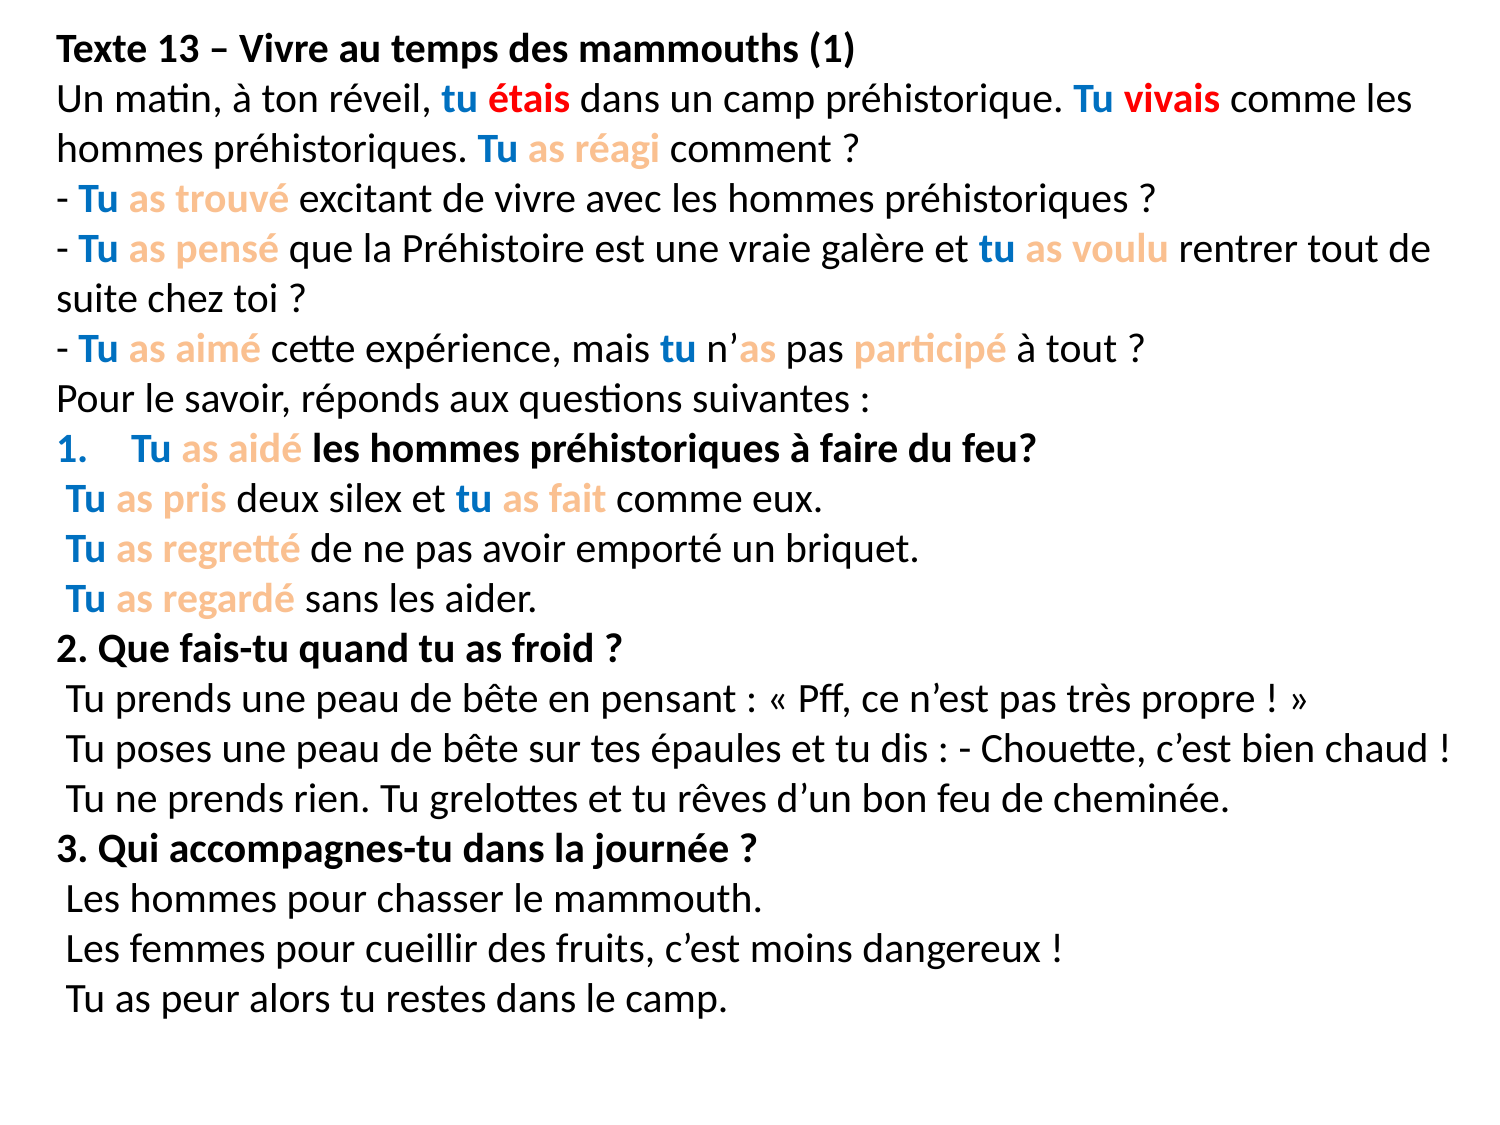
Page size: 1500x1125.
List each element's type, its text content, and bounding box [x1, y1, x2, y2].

text_box Texte 13 – Vivre au temps des mammouths (1) Un matin, à ton réveil, tu étais dans un camp préhistorique. Tu vivais comme les hommes préhistoriques. Tu as réagi comment ? - Tu as trouvé excitant de vivre avec les hommes préhistoriques ? - Tu as pensé que la Préhistoire est une vraie galère et tu as voulu rentrer tout de suite chez toi ? - Tu as aimé cette expérience, mais tu n’as pas participé à tout ? Pour le savoir, réponds aux questions suivantes : Tu as aidé les hommes préhistoriques à faire du feu? Tu as pris deux silex et tu as fait comme eux. Tu as regretté de ne pas avoir emporté un briquet. Tu as regardé sans les aider. 2. Que fais-tu quand tu as froid ? Tu prends une peau de bête en pensant : « Pff, ce n’est pas très propre ! » Tu poses une peau de bête sur tes épaules et tu dis : - Chouette, c’est bien chaud ! Tu ne prends rien. Tu grelottes et tu rêves d’un bon feu de cheminée. 3. Qui accompagnes-tu dans la journée ? Les hommes pour chasser le mammouth. Les femmes pour cueillir des fruits, c’est moins dangereux ! Tu as peur alors tu restes dans le camp. [41, 13, 1471, 1029]
